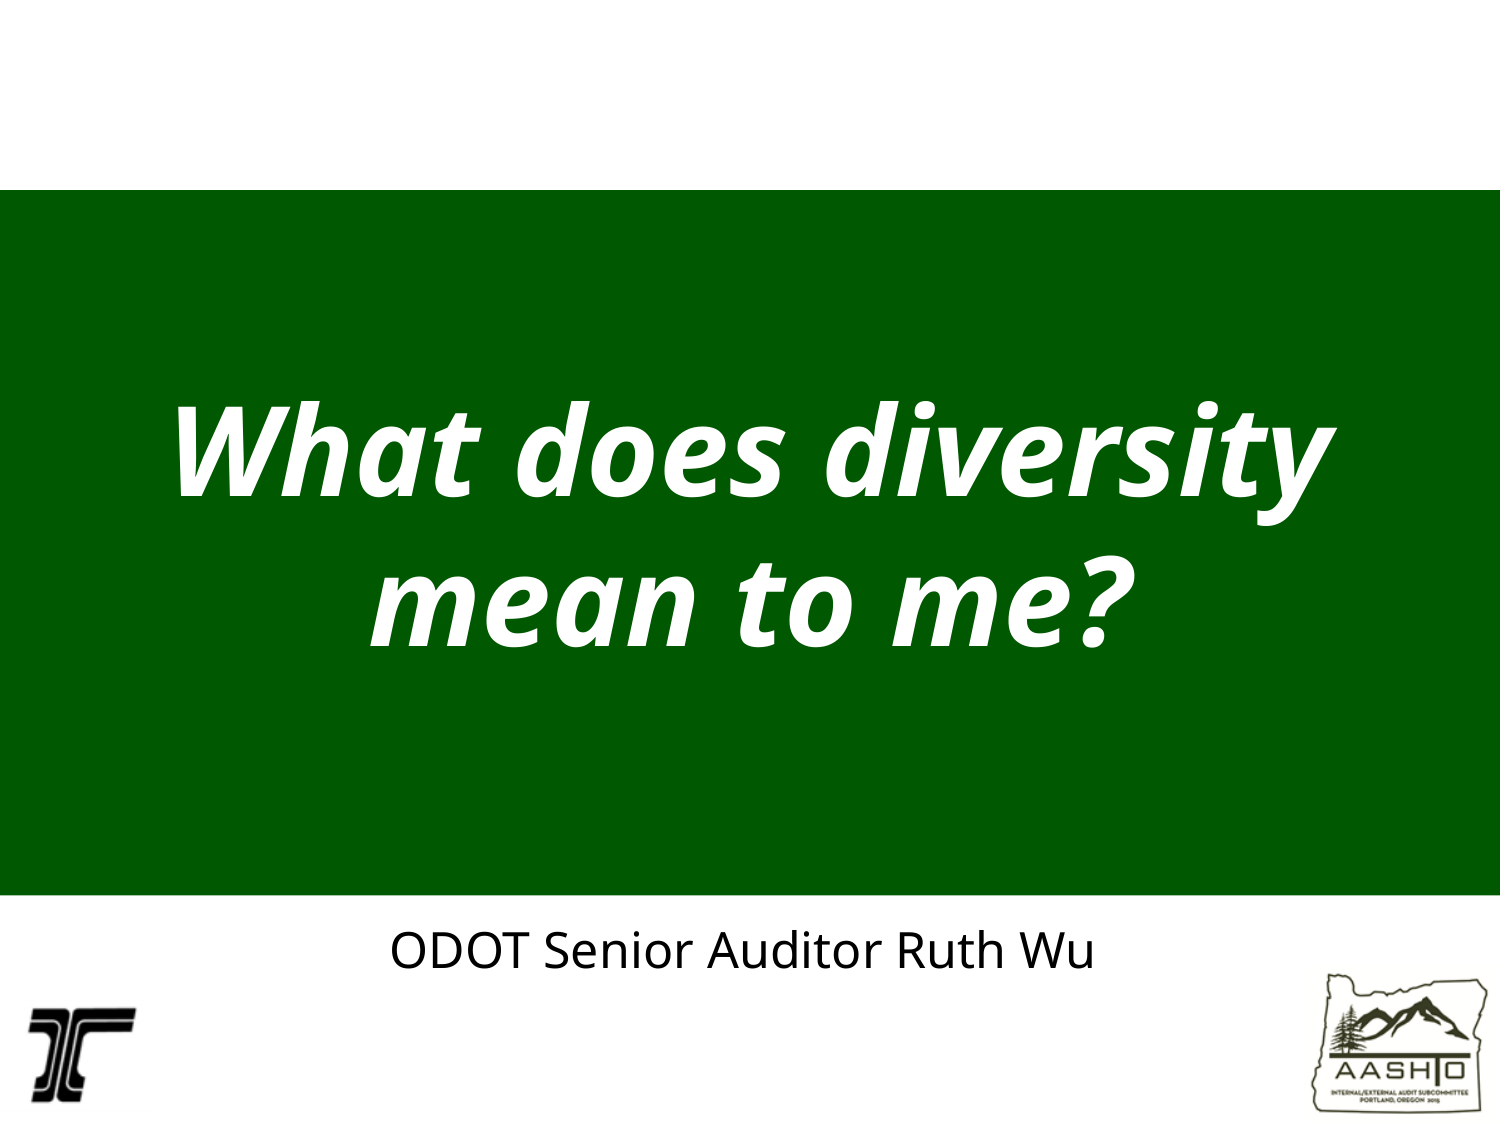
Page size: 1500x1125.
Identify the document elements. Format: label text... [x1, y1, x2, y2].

title What does diversity mean to me? [33, 328, 1467, 716]
picture [1302, 965, 1500, 1125]
picture [0, 999, 153, 1113]
text_box ODOT Senior Auditor Ruth Wu [0, 911, 1500, 987]
